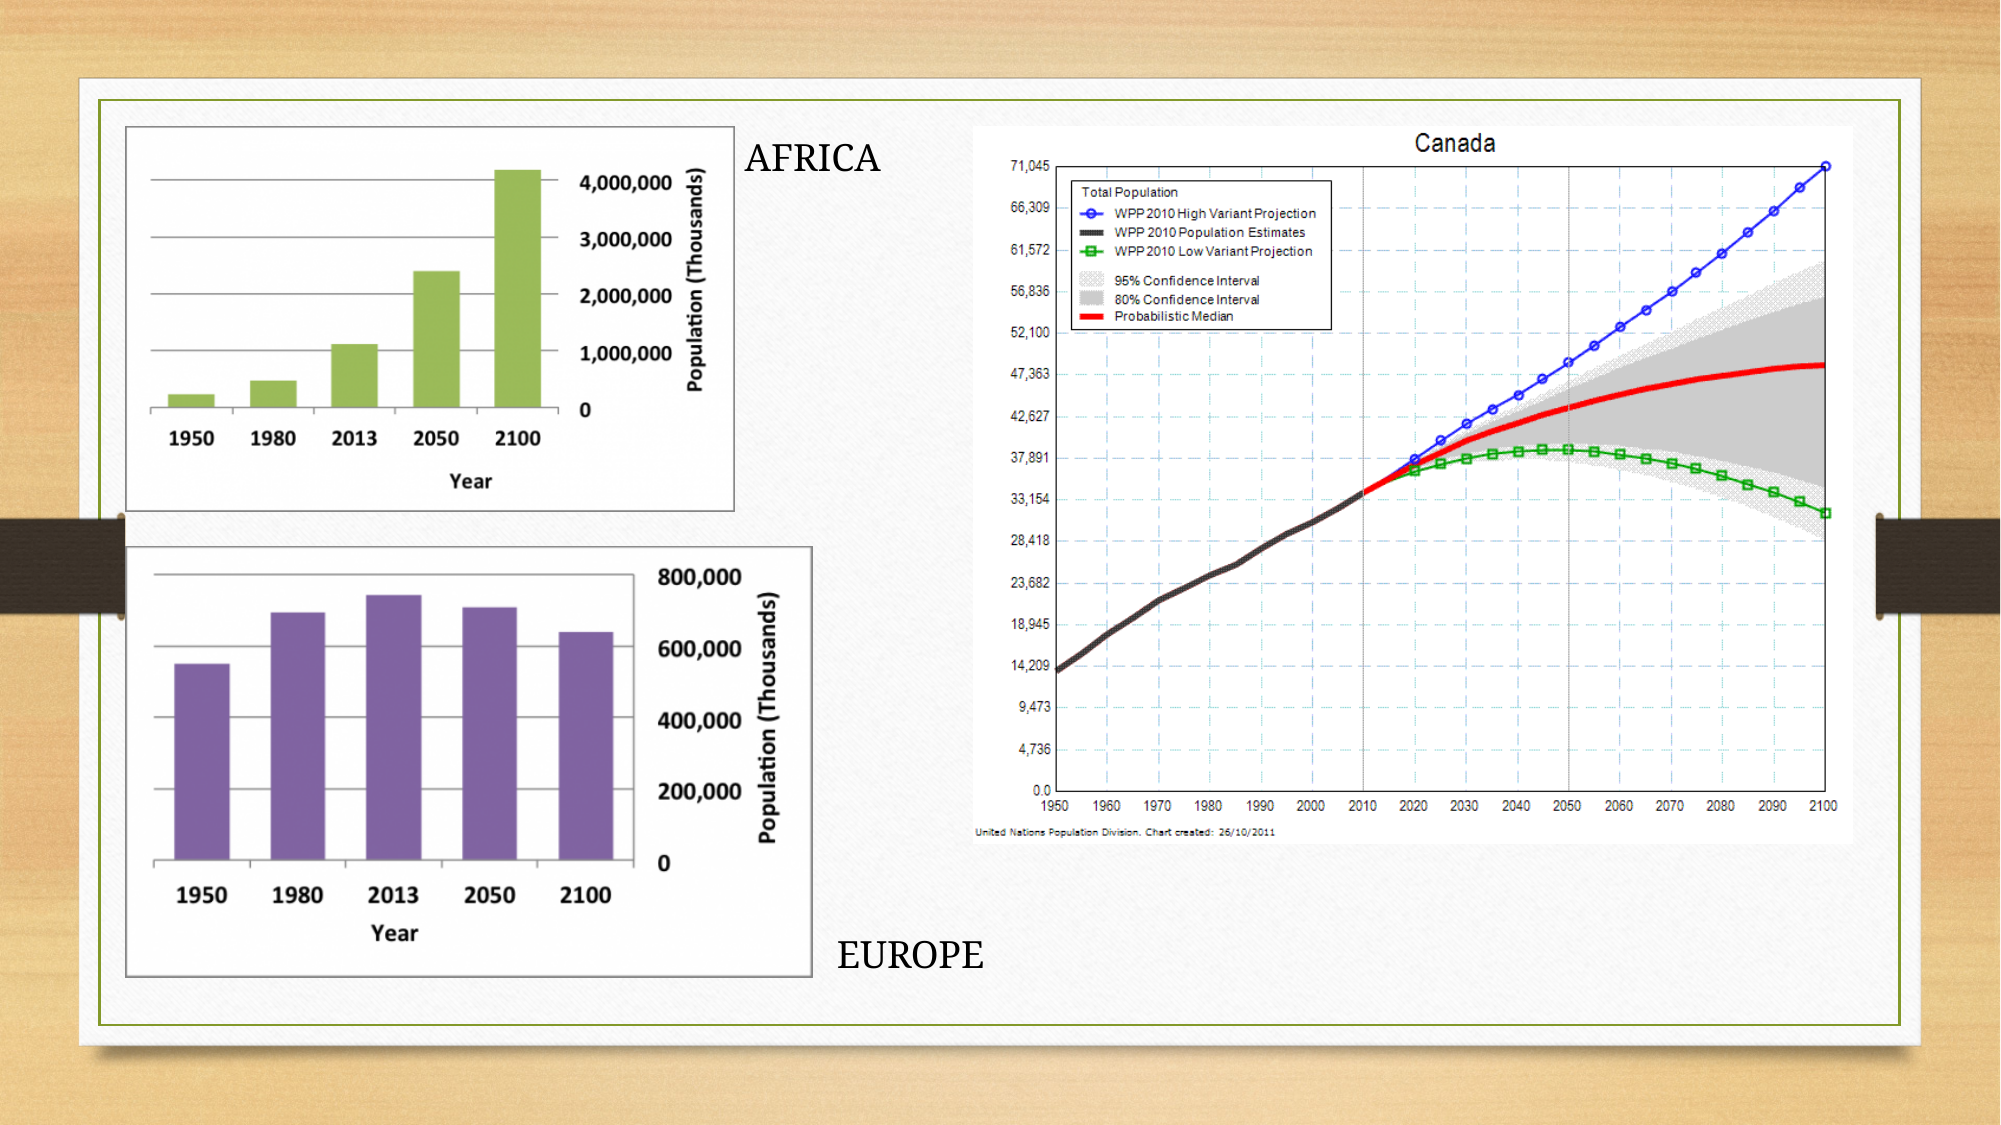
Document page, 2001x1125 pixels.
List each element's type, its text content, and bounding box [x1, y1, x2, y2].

picture [0, 0, 2001, 1125]
text_box EUROPE [769, 923, 1052, 984]
text_box AFRICA [735, 126, 901, 187]
